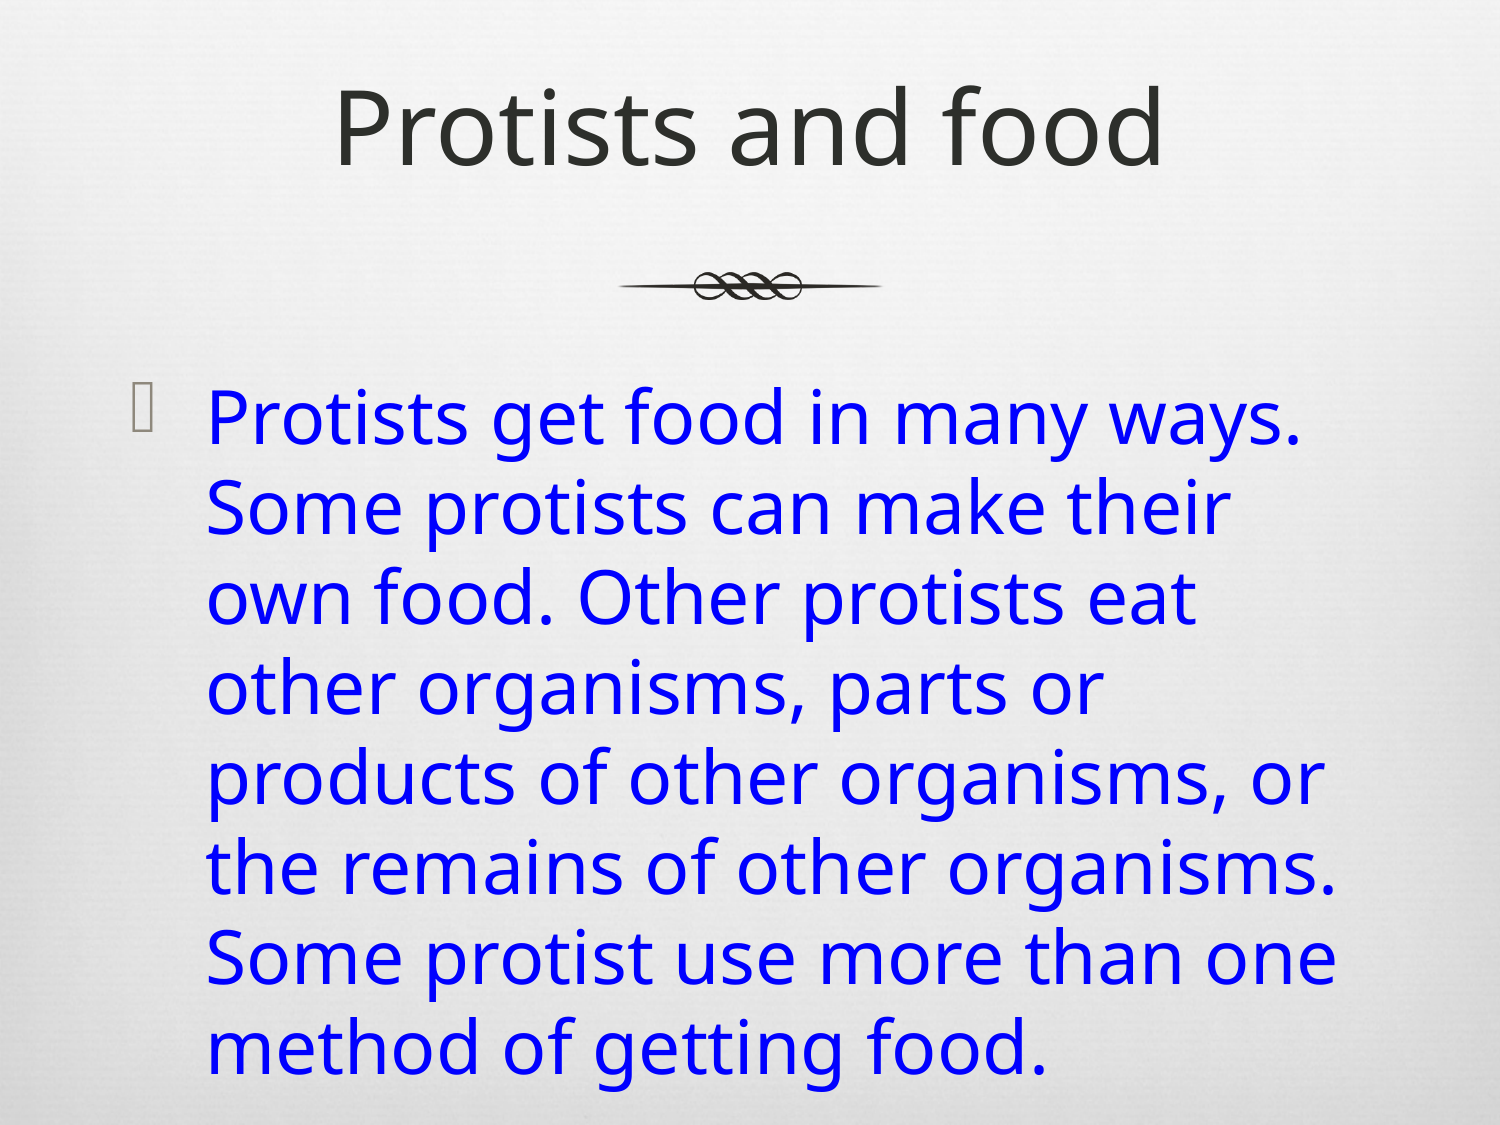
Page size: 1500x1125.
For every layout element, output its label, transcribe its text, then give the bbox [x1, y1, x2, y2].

title Protists and food [112, 11, 1388, 236]
picture [615, 272, 885, 300]
list Protists get food in many ways. Some protists can make their own food. Other protists eat other organisms, parts or products of other organisms, or the remains of other organisms. Some protist use more than one method of getting food. [115, 362, 1390, 963]
